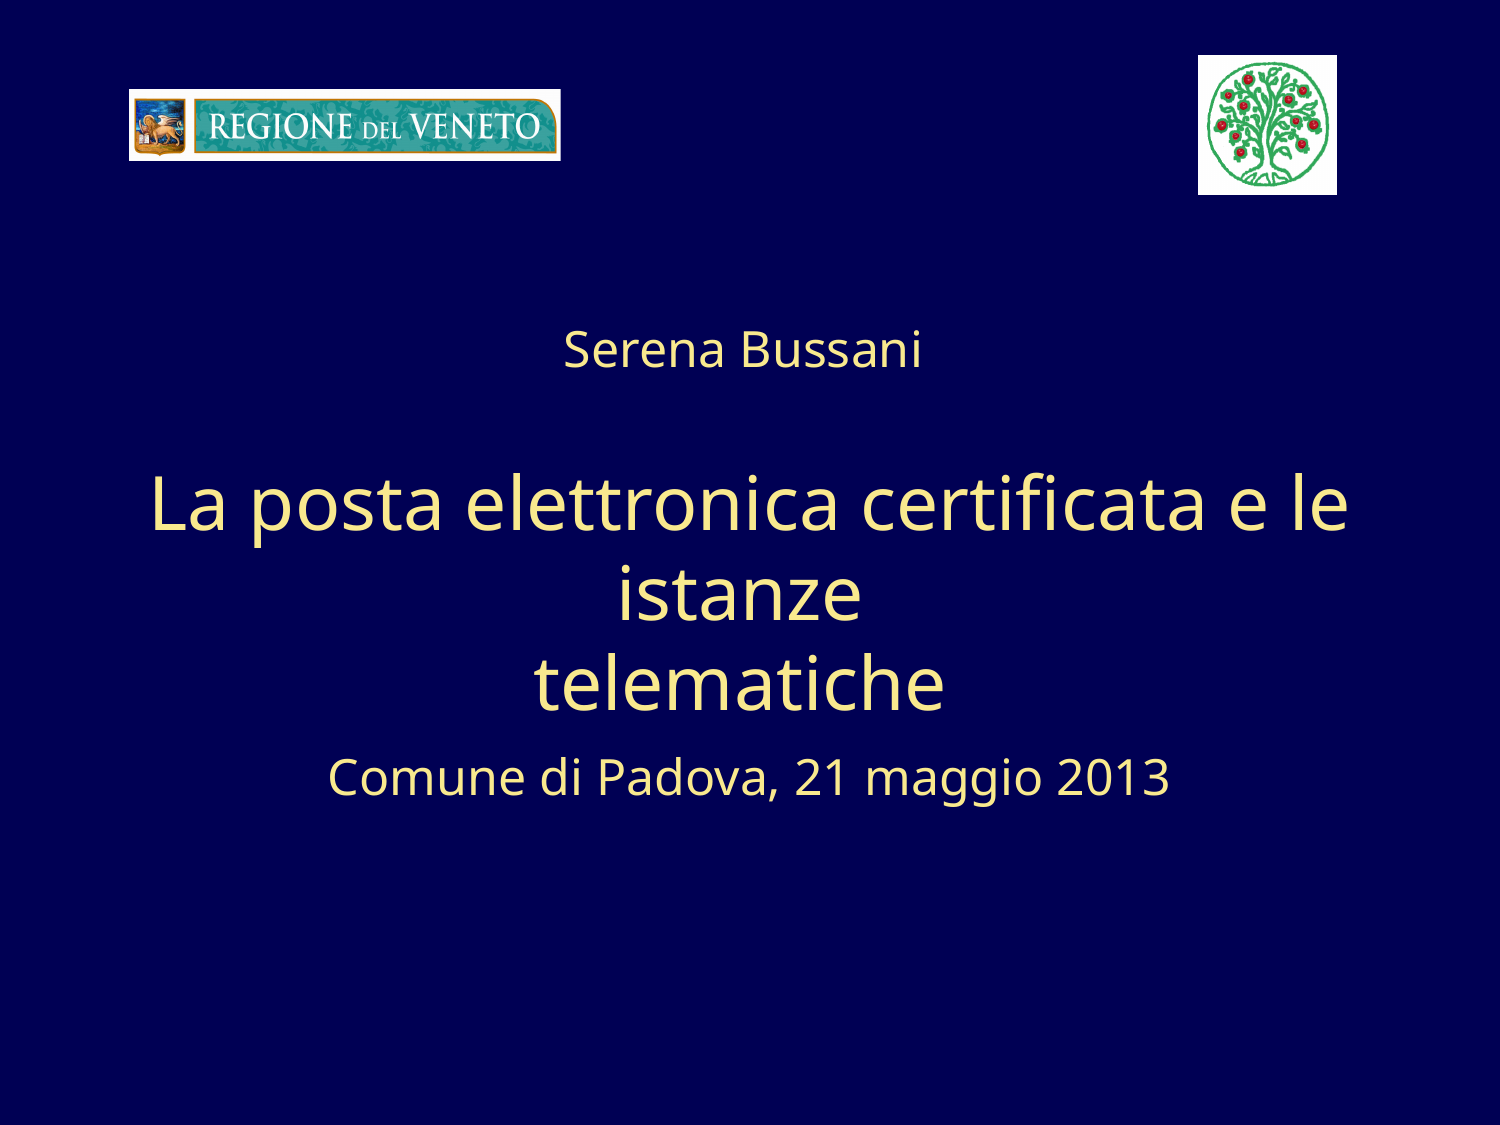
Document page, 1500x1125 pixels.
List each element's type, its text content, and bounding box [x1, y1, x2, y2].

text_box Serena Bussani [35, 309, 1465, 385]
picture [1198, 55, 1338, 196]
text_box La posta elettronica certificata e le istanze telematiche [35, 448, 1465, 733]
text_box Comune di Padova, 21 maggio 2013 [34, 738, 1465, 813]
picture [128, 89, 561, 162]
